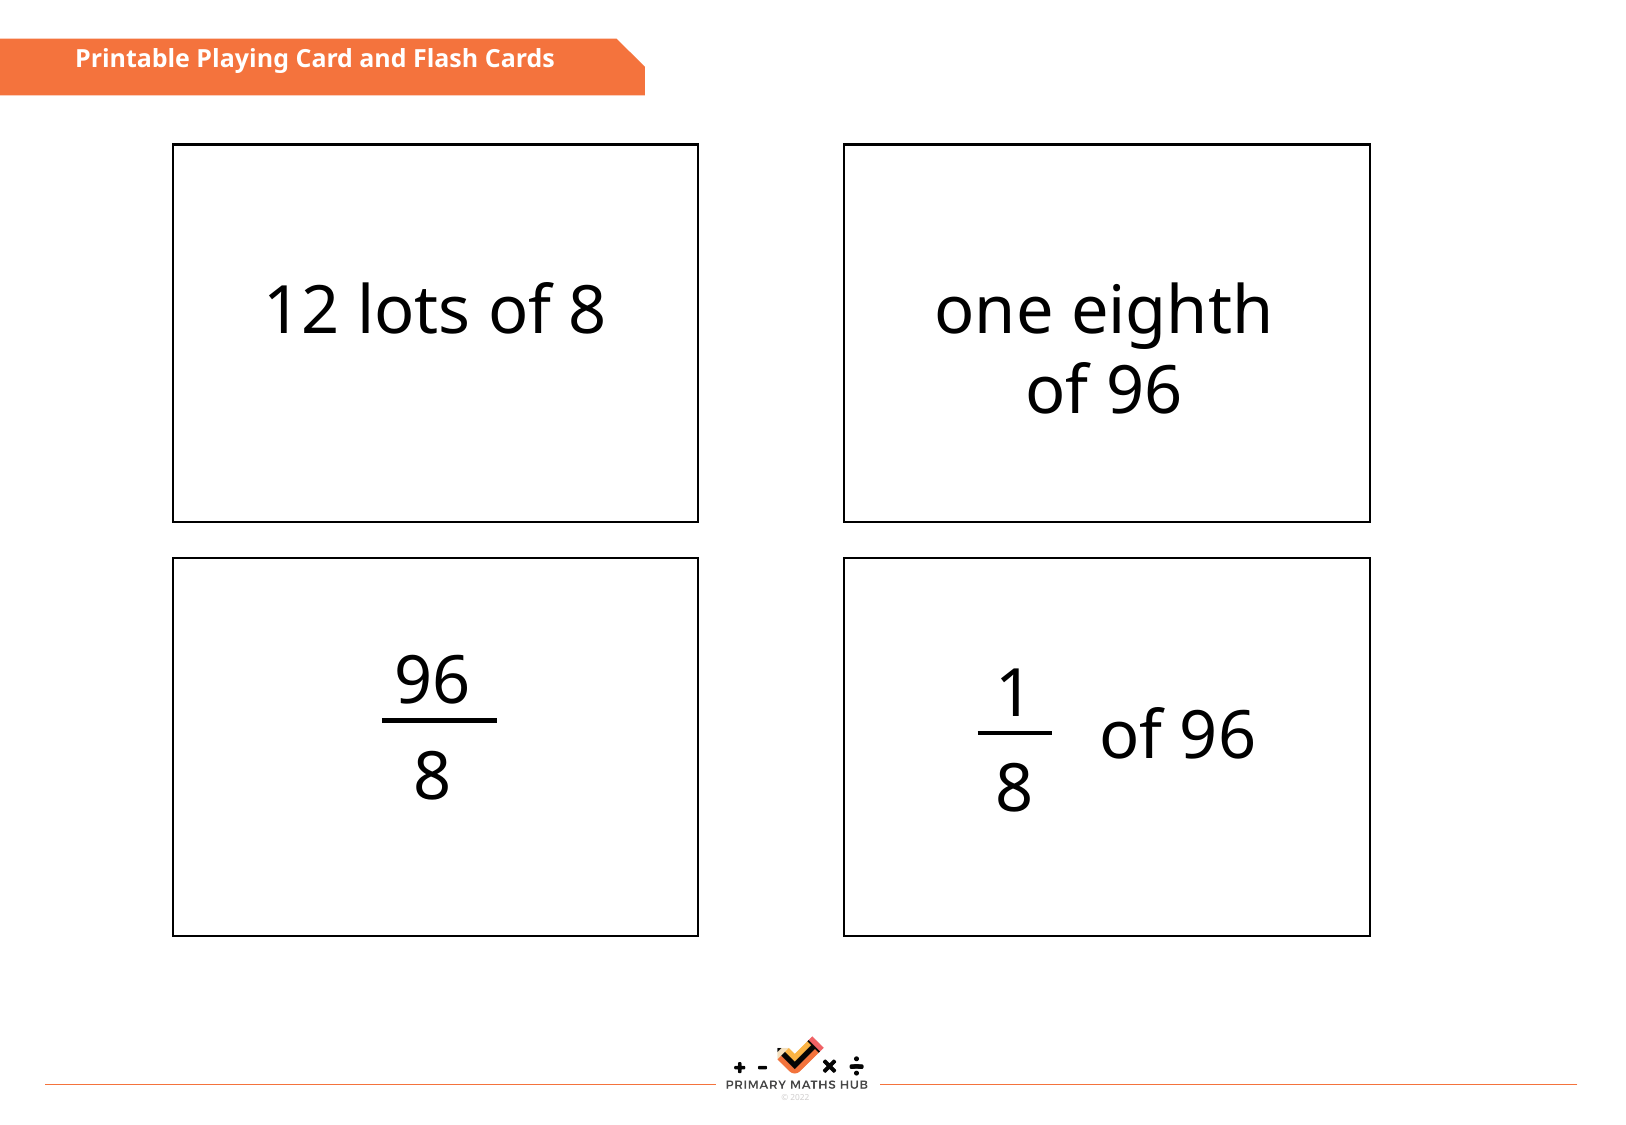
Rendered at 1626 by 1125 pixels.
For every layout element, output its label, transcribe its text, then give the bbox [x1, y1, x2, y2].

text_box © 2022 [720, 1084, 870, 1110]
text_box [843, 143, 1371, 523]
text_box of 96 [1058, 684, 1298, 780]
table_cell 8 [368, 720, 497, 815]
text_box [172, 355, 699, 523]
text_box one eighth of 96 [879, 259, 1329, 435]
table_header 1 [978, 638, 1052, 731]
text_box [843, 557, 1371, 937]
picture [722, 1034, 872, 1094]
text_box Printable Playing Card and Flash Cards [0, 37, 646, 97]
text_box [172, 557, 699, 937]
table_cell 8 [978, 735, 1052, 828]
text_box 12 lots of 8 [172, 259, 699, 355]
table_header 96 [368, 625, 497, 720]
text_box [172, 143, 699, 259]
